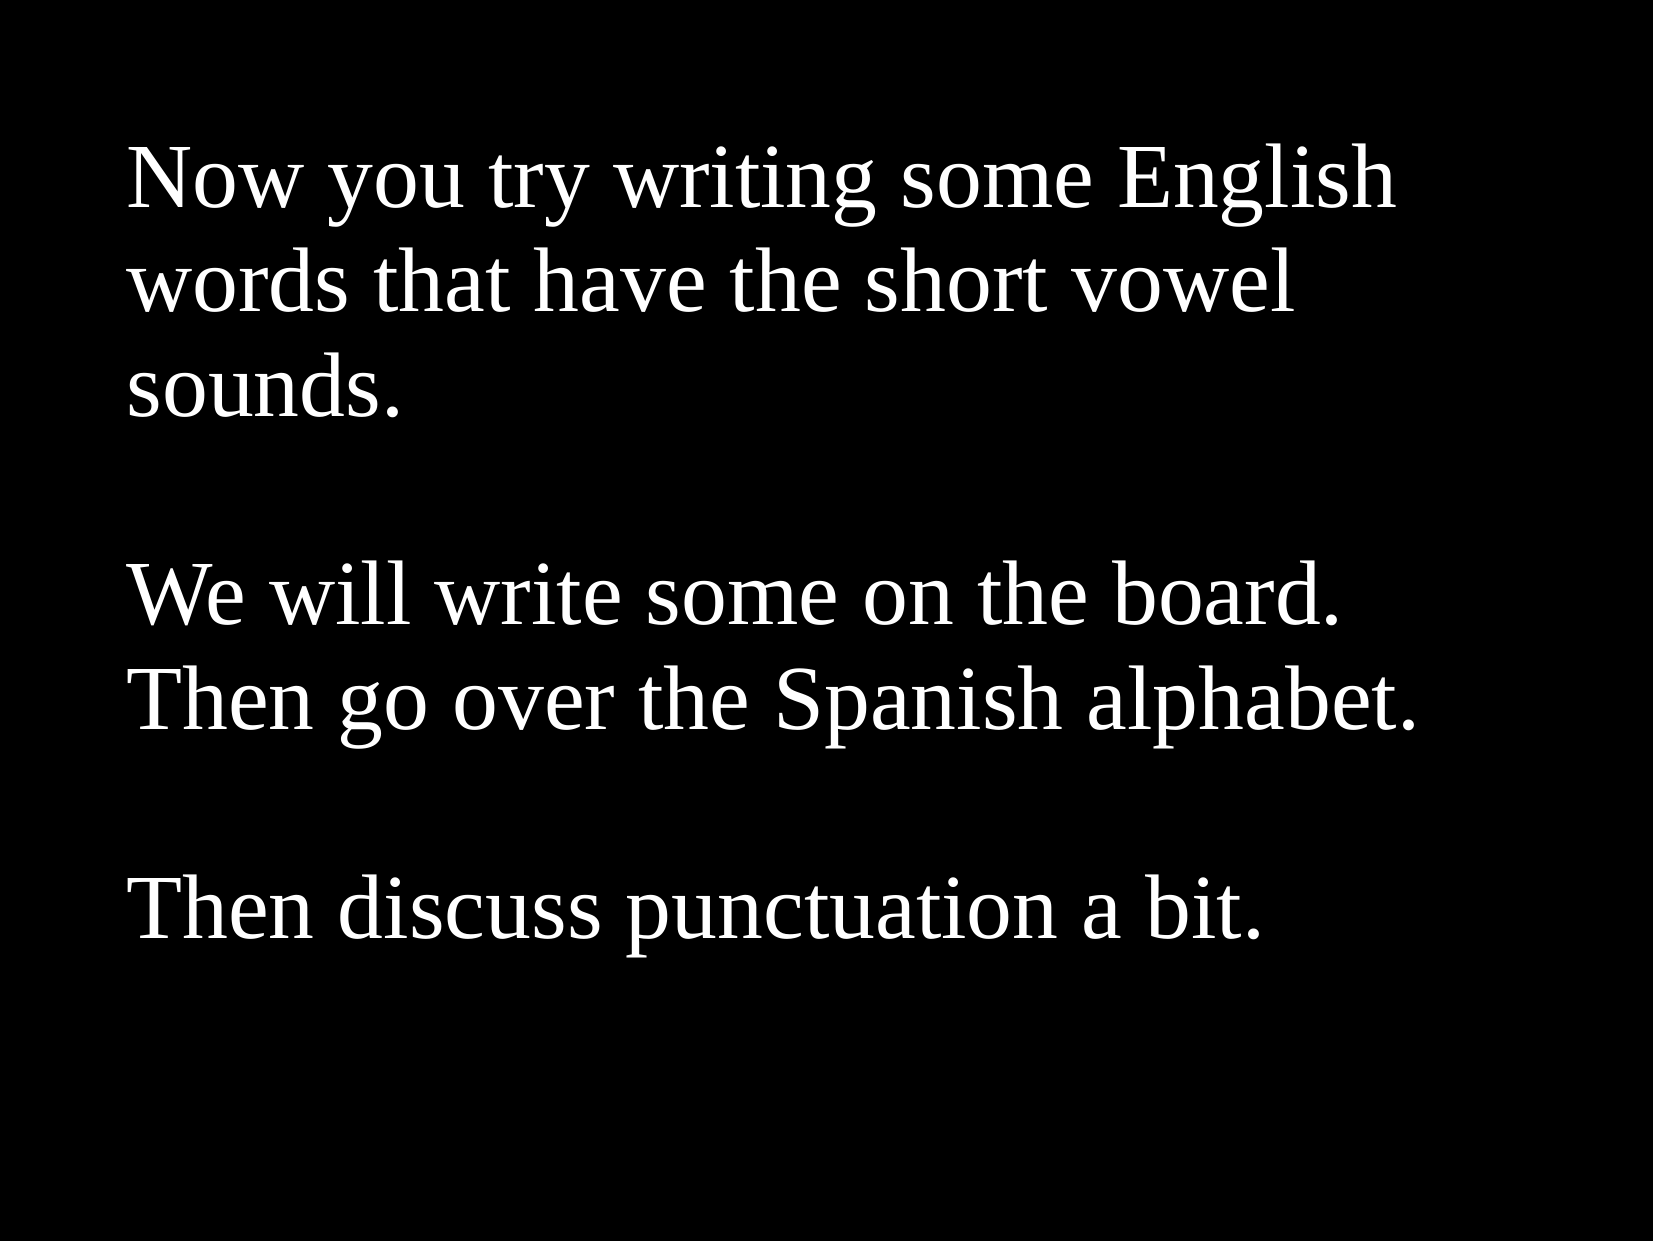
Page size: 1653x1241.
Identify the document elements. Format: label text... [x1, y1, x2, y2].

title Now you try writing some English words that have the short vowel sounds. We will write some on the board. Then go over the Spanish alphabet. Then discuss punctuation a bit. [126, 70, 1526, 1014]
